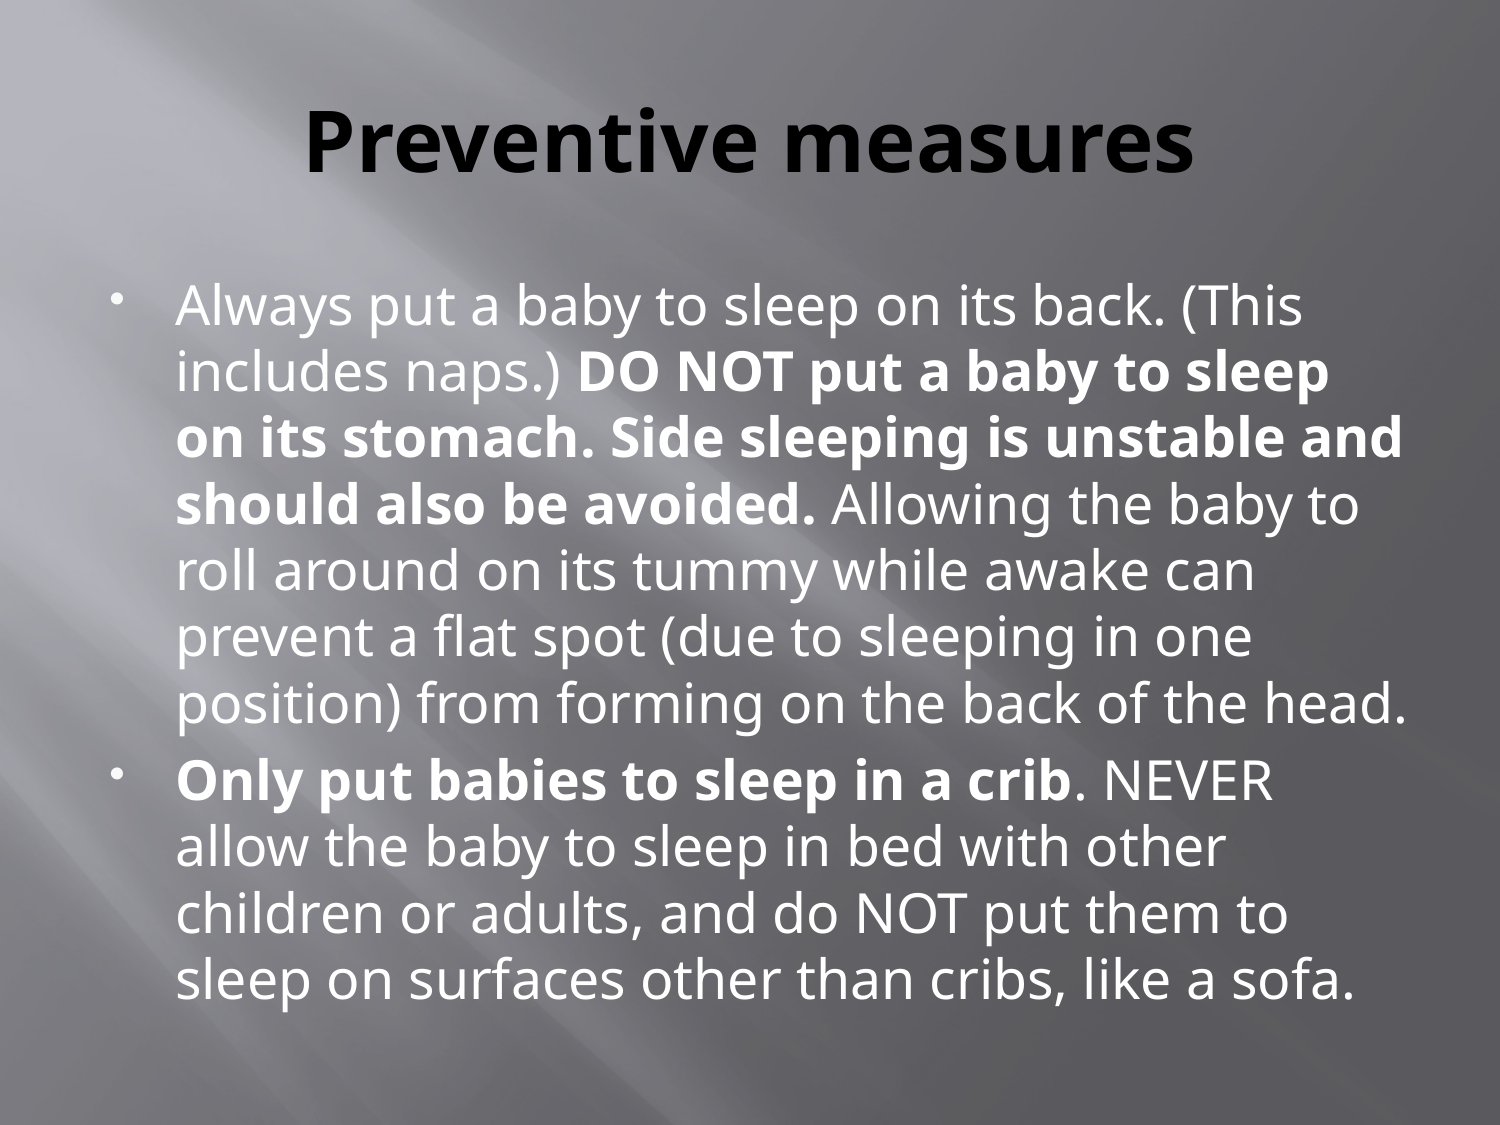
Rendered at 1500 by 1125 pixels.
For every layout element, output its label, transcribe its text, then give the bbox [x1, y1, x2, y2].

list Always put a baby to sleep on its back. (This includes naps.) DO NOT put a baby to sleep on its stomach. Side sleeping is unstable and should also be avoided. Allowing the baby to roll around on its tummy while awake can prevent a flat spot (due to sleeping in one position) from forming on the back of the head. Only put babies to sleep in a crib. NEVER allow the baby to sleep in bed with other children or adults, and do NOT put them to sleep on surfaces other than cribs, like a sofa. [75, 262, 1425, 1035]
title Preventive measures [75, 45, 1425, 233]
